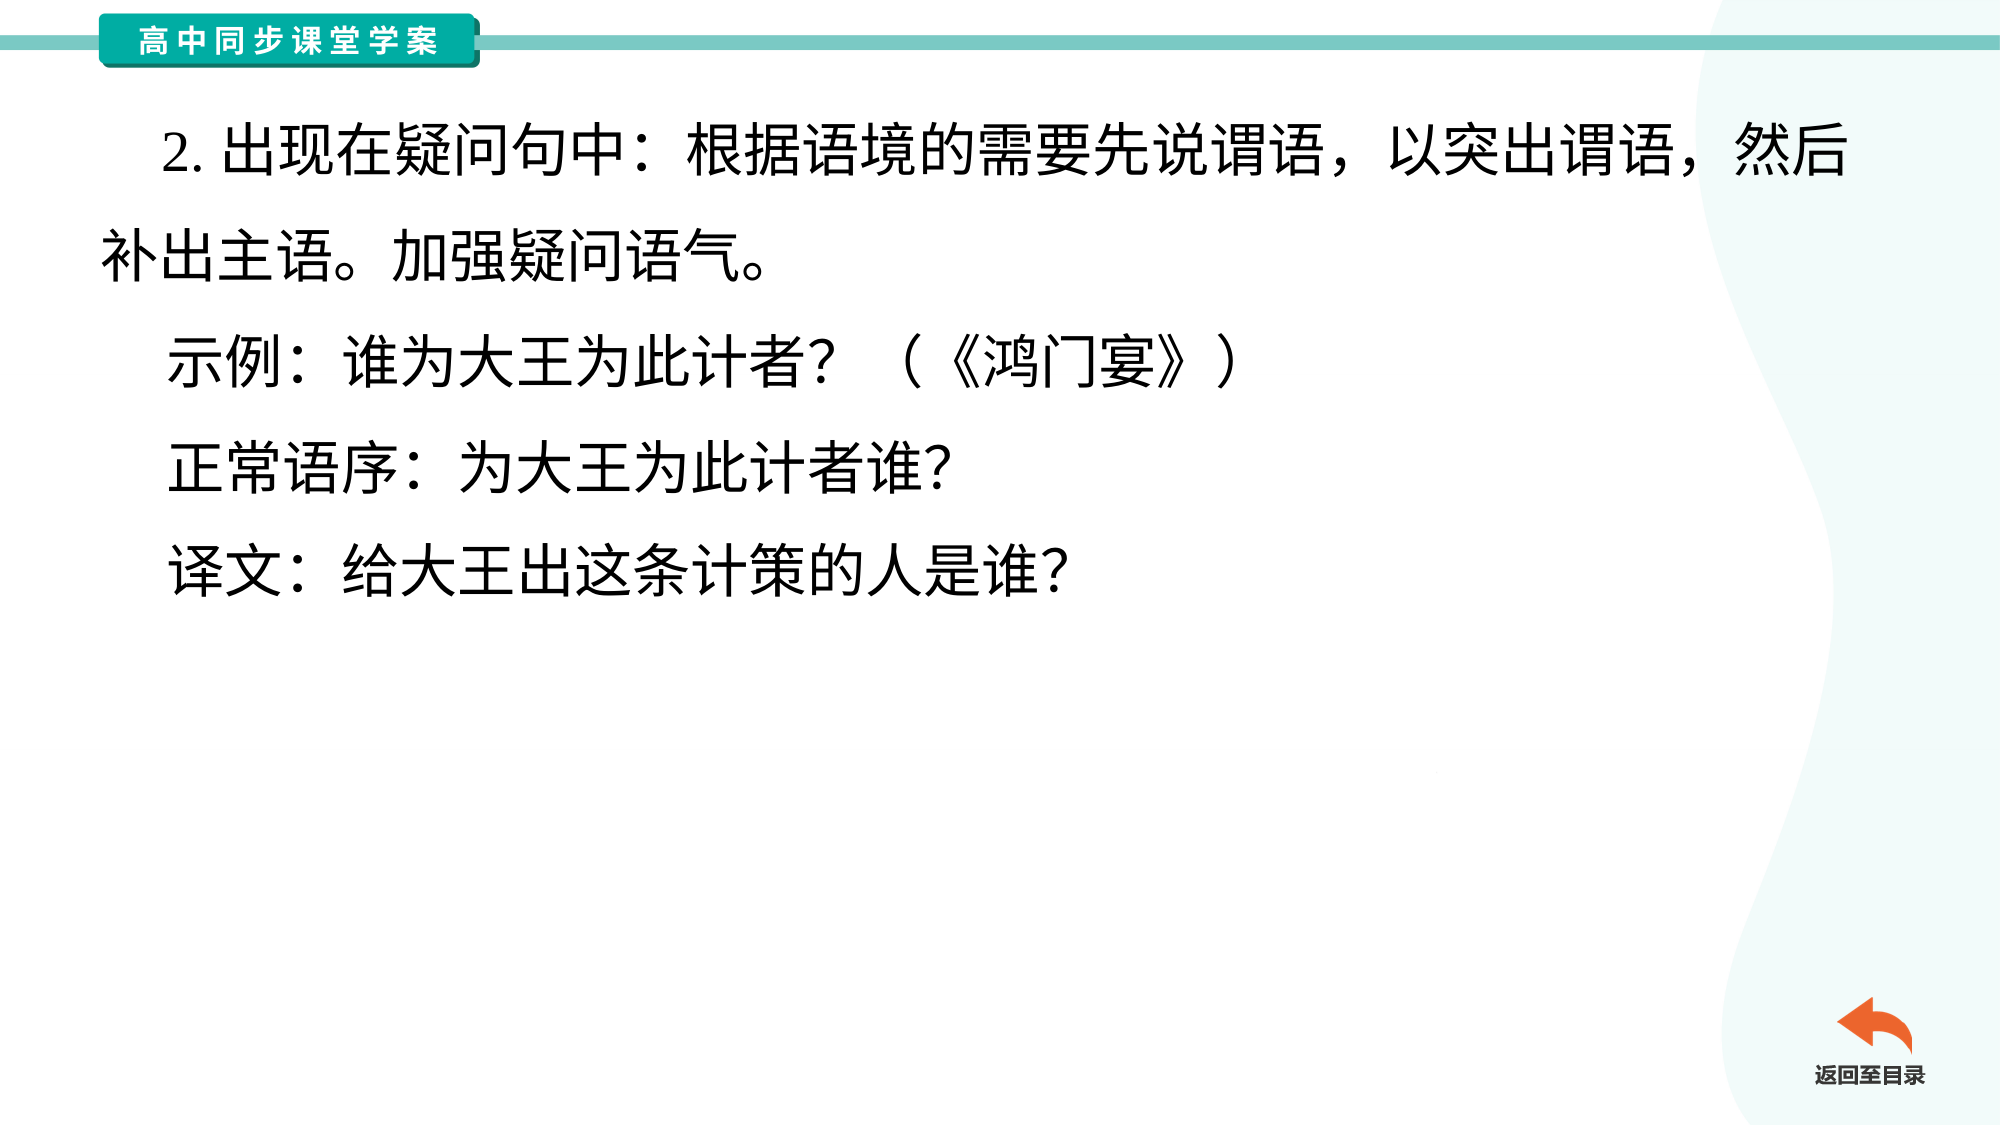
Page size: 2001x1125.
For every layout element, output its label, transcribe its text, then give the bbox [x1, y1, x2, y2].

picture [0, 0, 2000, 1125]
text_box 2.出现在疑问句中：根据语境的需要先说谓语，以突出谓语，然后 补出主语。加强疑问语气。 示例：谁为大王为此计者？（《鸿门宴》） 正常语序：为大王为此计者谁？ 译文：给大王出这条计策的人是谁？ [100, 76, 1899, 593]
